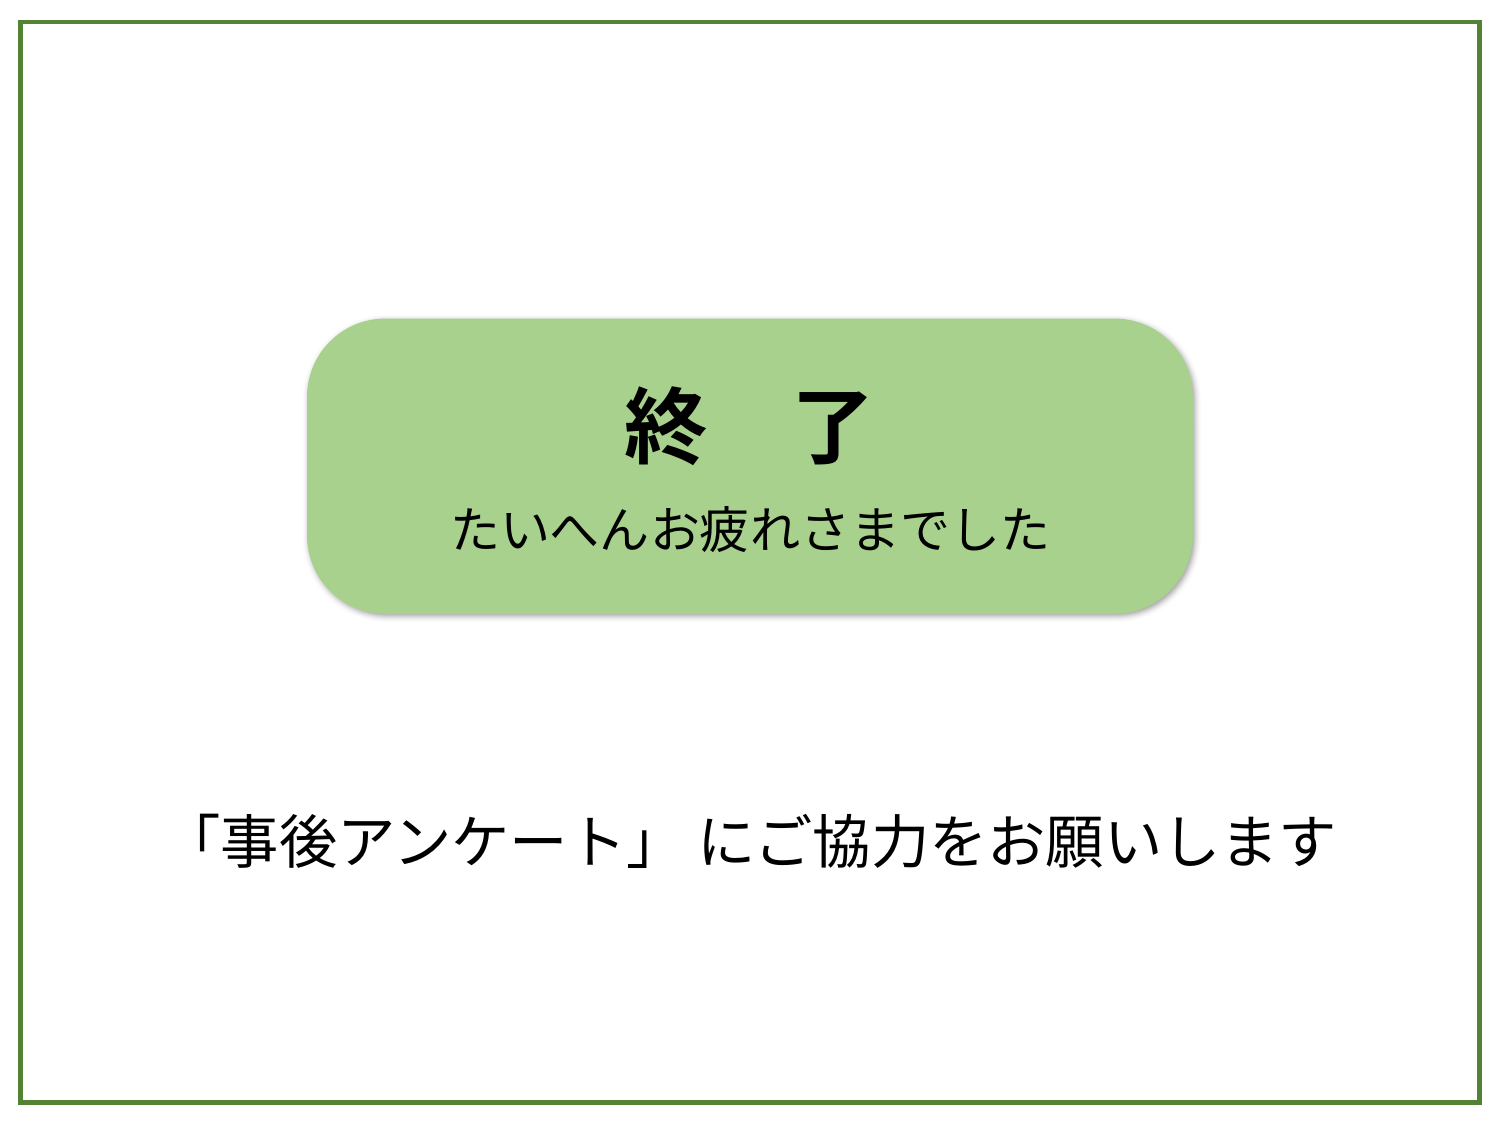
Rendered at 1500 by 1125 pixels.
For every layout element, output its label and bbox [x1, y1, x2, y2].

text_box [20, 21, 1480, 1104]
